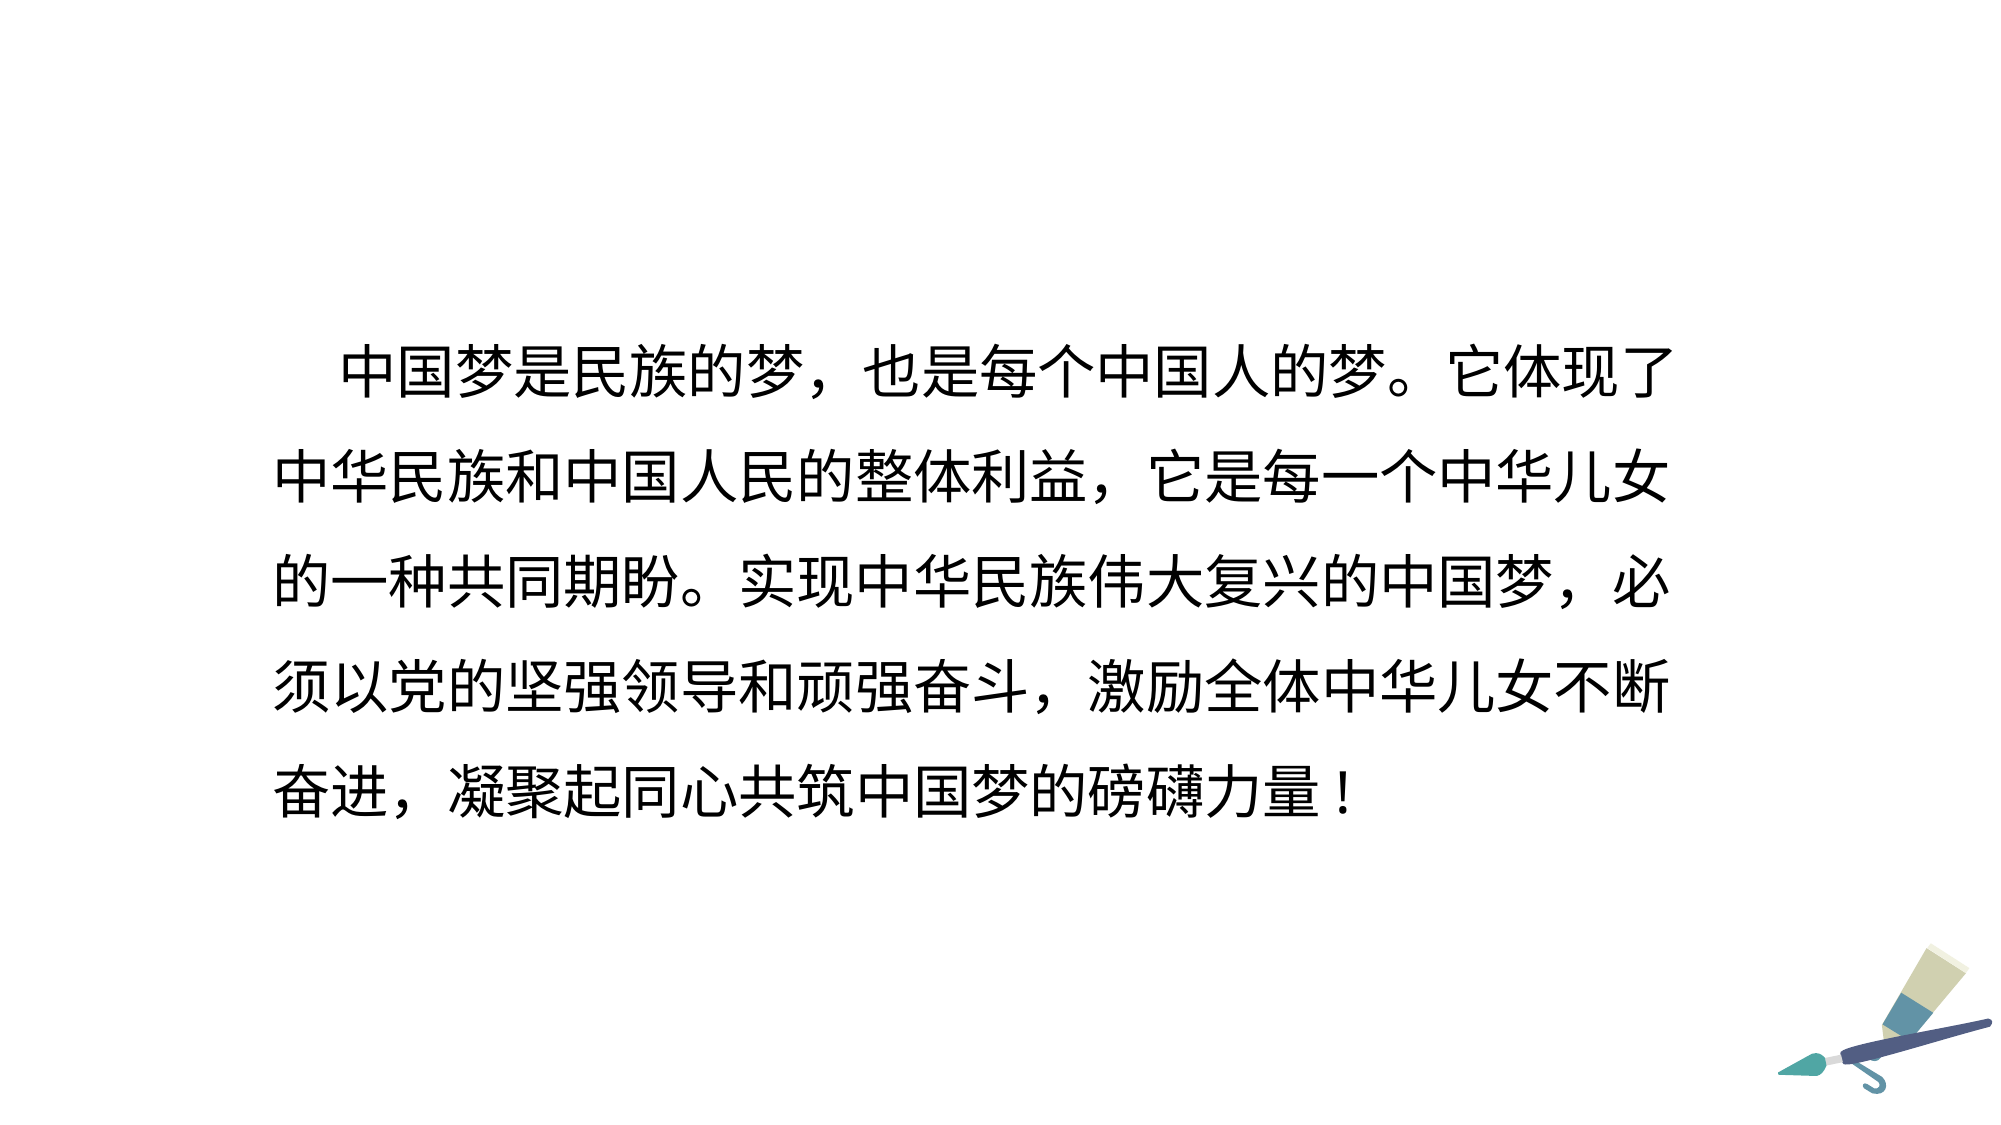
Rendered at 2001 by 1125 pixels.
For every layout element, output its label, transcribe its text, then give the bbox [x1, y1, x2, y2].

text_box 中国梦是民族的梦，也是每个中国人的梦。它体现了中华民族和中国人民的整体利益，它是每一个中华儿女的一种共同期盼。实现中华民族伟大复兴的中国梦，必须以党的坚强领导和顽强奋斗，激励全体中华儿女不断奋进，凝聚起同心共筑中国梦的磅礴力量! [224, 235, 1776, 891]
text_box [1811, 945, 1974, 1125]
